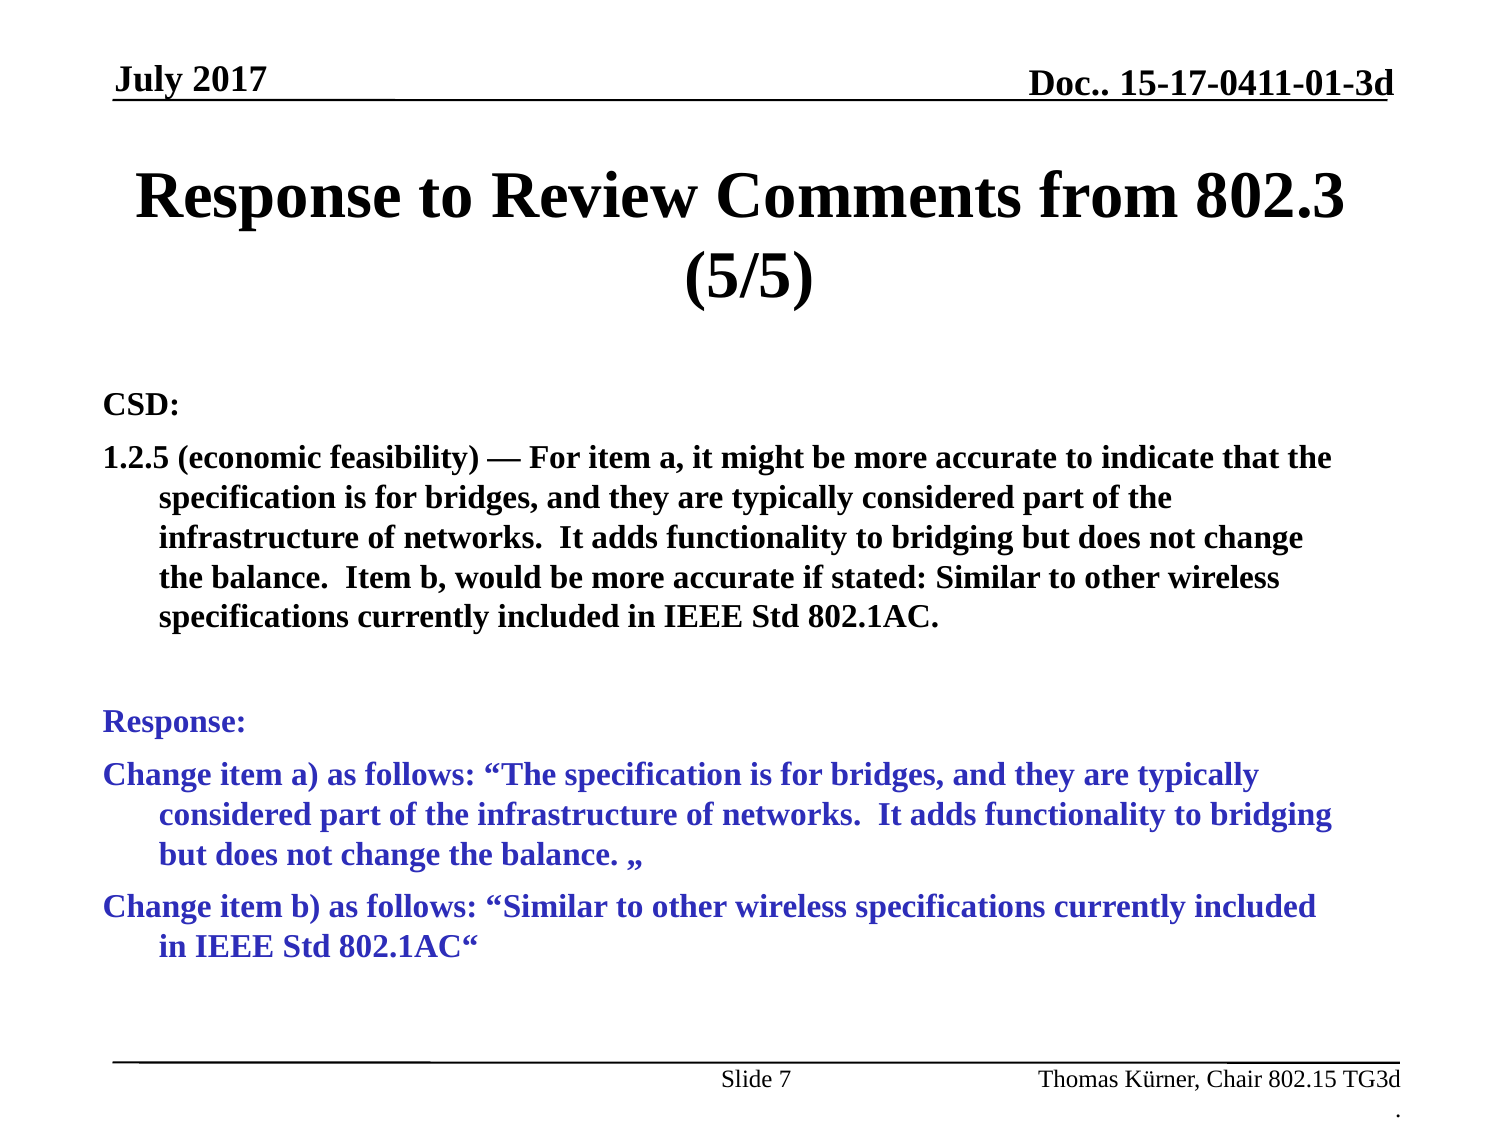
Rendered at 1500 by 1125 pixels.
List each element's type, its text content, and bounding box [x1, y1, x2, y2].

slide_number Slide 7 [712, 1061, 800, 1123]
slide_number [114, 54, 423, 100]
footer Thomas Kürner, Chair 802.15 TG3d . [878, 1061, 1402, 1093]
title Response to Review Comments from 802.3 (5/5) [112, 112, 1388, 351]
list CSD: 1.2.5 (economic feasibility) — For item a, it might be more accurate to indicate that the specification is for bridges, and they are typically considered part of the infrastructure of networks. It adds functionality to bridging but does not change the balance. Item b, would be more accurate if stated: Similar to other wireless specifications currently included in IEEE Std 802.1AC. Response: Change item a) as follows: “The specification is for bridges, and they are typically considered part of the infrastructure of networks. It adds functionality to bridging but does not change the balance. „ Change item b) as follows: “Similar to other wireless specifications currently included in IEEE Std 802.1AC“ [87, 374, 1363, 1050]
